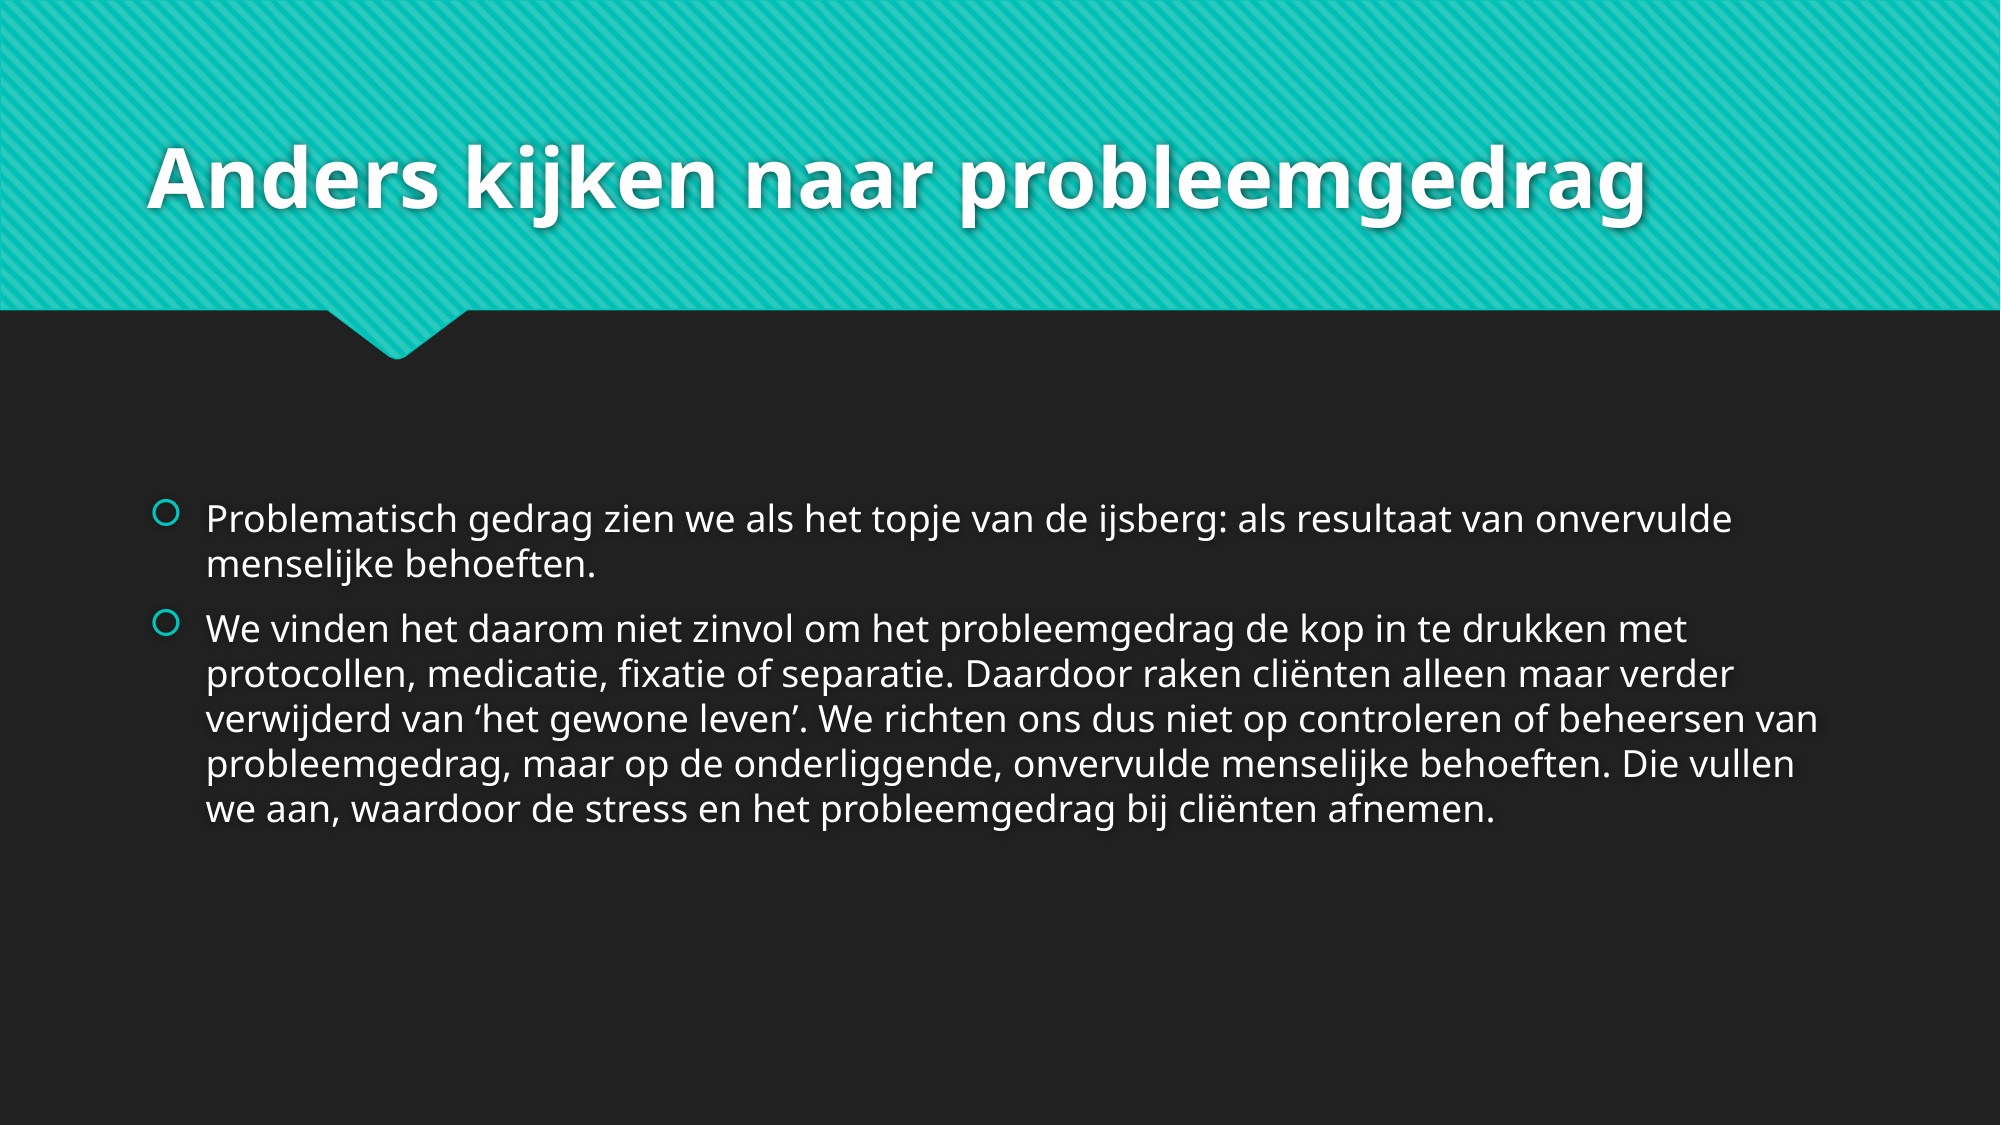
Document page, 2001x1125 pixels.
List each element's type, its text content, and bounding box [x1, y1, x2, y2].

list Problematisch gedrag zien we als het topje van de ijsberg: als resultaat van onvervulde menselijke behoeften. We vinden het daarom niet zinvol om het probleemgedrag de kop in te drukken met protocollen, medicatie, fixatie of separatie. Daardoor raken cliënten alleen maar verder verwijderd van ‘het gewone leven’. We richten ons dus niet op controleren of beheersen van probleemgedrag, maar op de onderliggende, onvervulde menselijke behoeften. Die vullen we aan, waardoor de stress en het probleemgedrag bij cliënten afnemen. [134, 364, 1866, 962]
title Anders kijken naar probleemgedrag [132, 73, 1868, 233]
